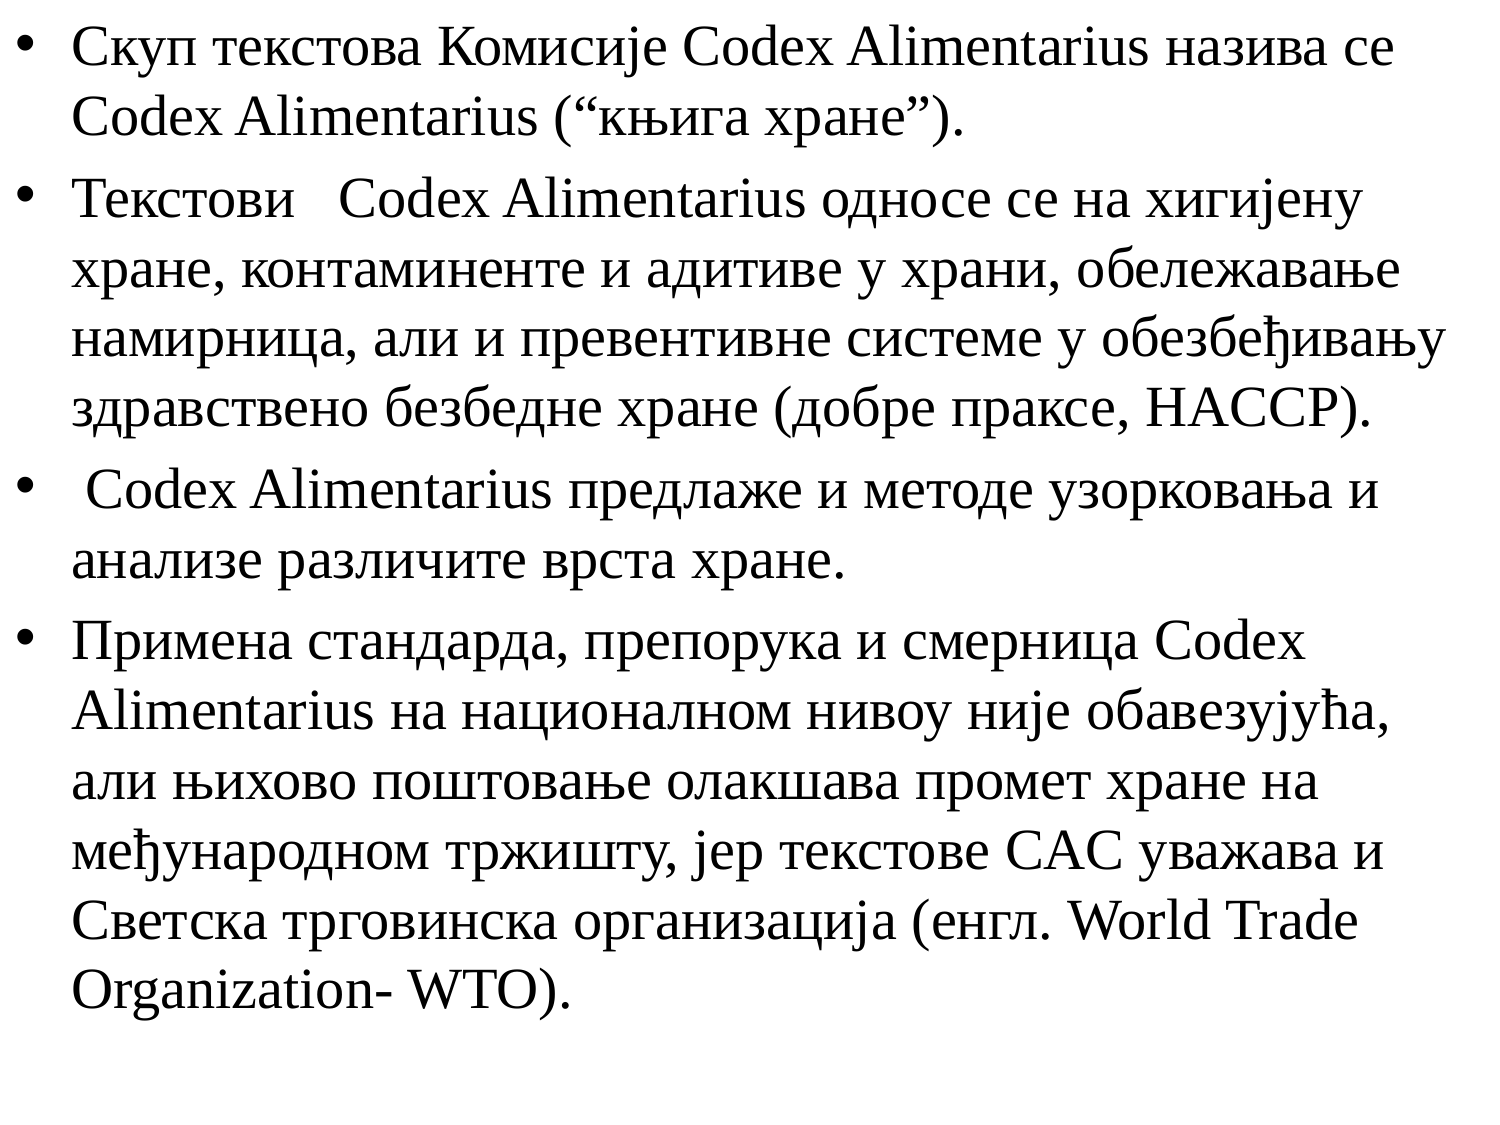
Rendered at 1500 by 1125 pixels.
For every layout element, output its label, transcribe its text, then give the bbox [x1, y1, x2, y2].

list Скуп текстова Комисије Codex Alimentarius назива се Codex Alimentarius (“књига хране”). Текстови Codex Alimentarius односе се на хигијену хране, контаминенте и адитиве у храни, обележавање намирница, али и превентивне системе у обезбеђивању здравствено безбедне хране (добре праксе, HACCP). Codex Alimentarius предлаже и методе узорковања и анализе различите врста хране. Примена стандарда, препорука и смерница Codex Alimentarius на националном нивоу није обавезујућа, али њихово поштовање олакшава промет хране на међународном тржишту, јер текстове CAC уважава и Светска трговинска организација (енгл. World Trade Organization- WTO). [0, 0, 1500, 1125]
